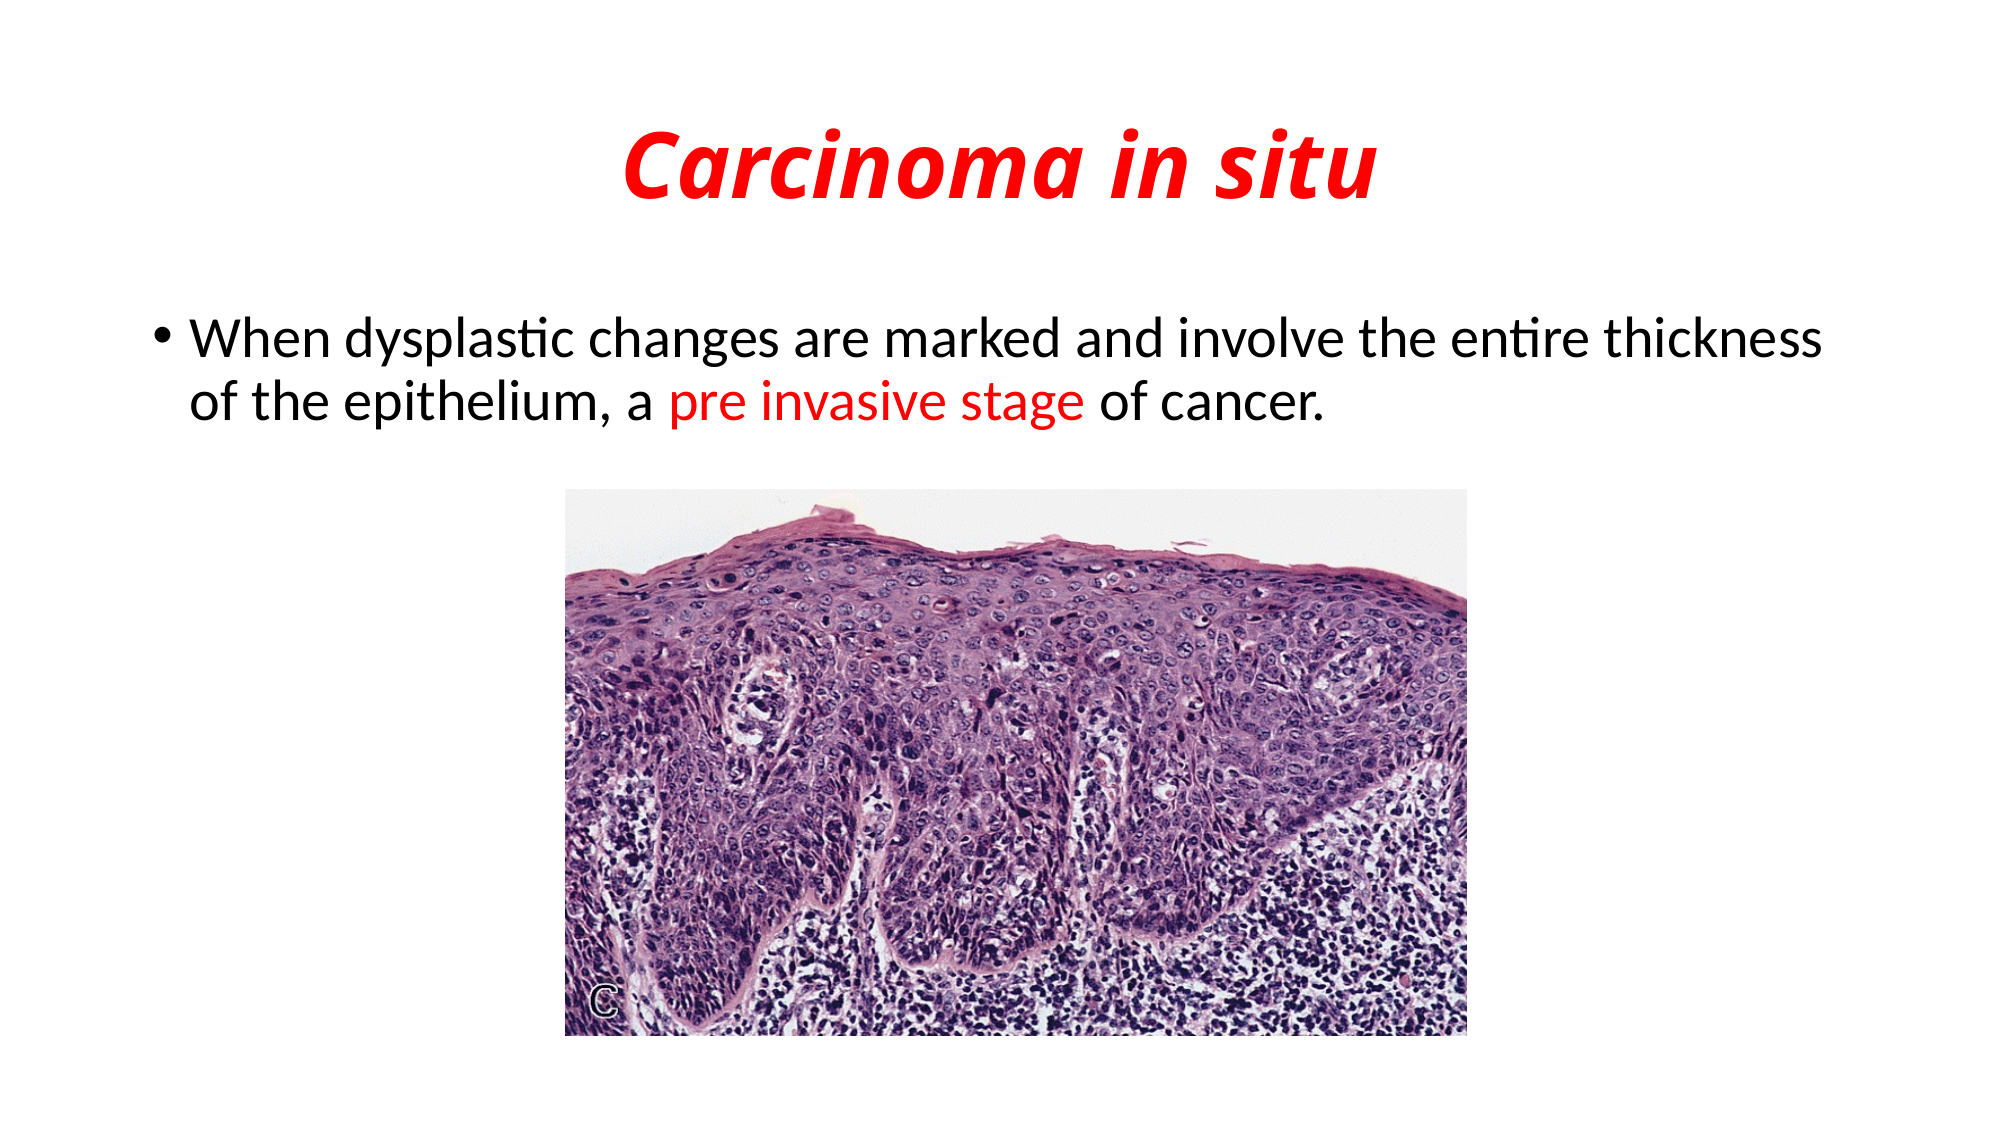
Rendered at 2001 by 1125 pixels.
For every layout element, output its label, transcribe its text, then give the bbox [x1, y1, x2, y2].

picture [565, 489, 1467, 1036]
list When dysplastic changes are marked and involve the entire thickness of the epithelium, a pre invasive stage of cancer. [137, 299, 1863, 1014]
title Carcinoma in situ [137, 59, 1863, 278]
